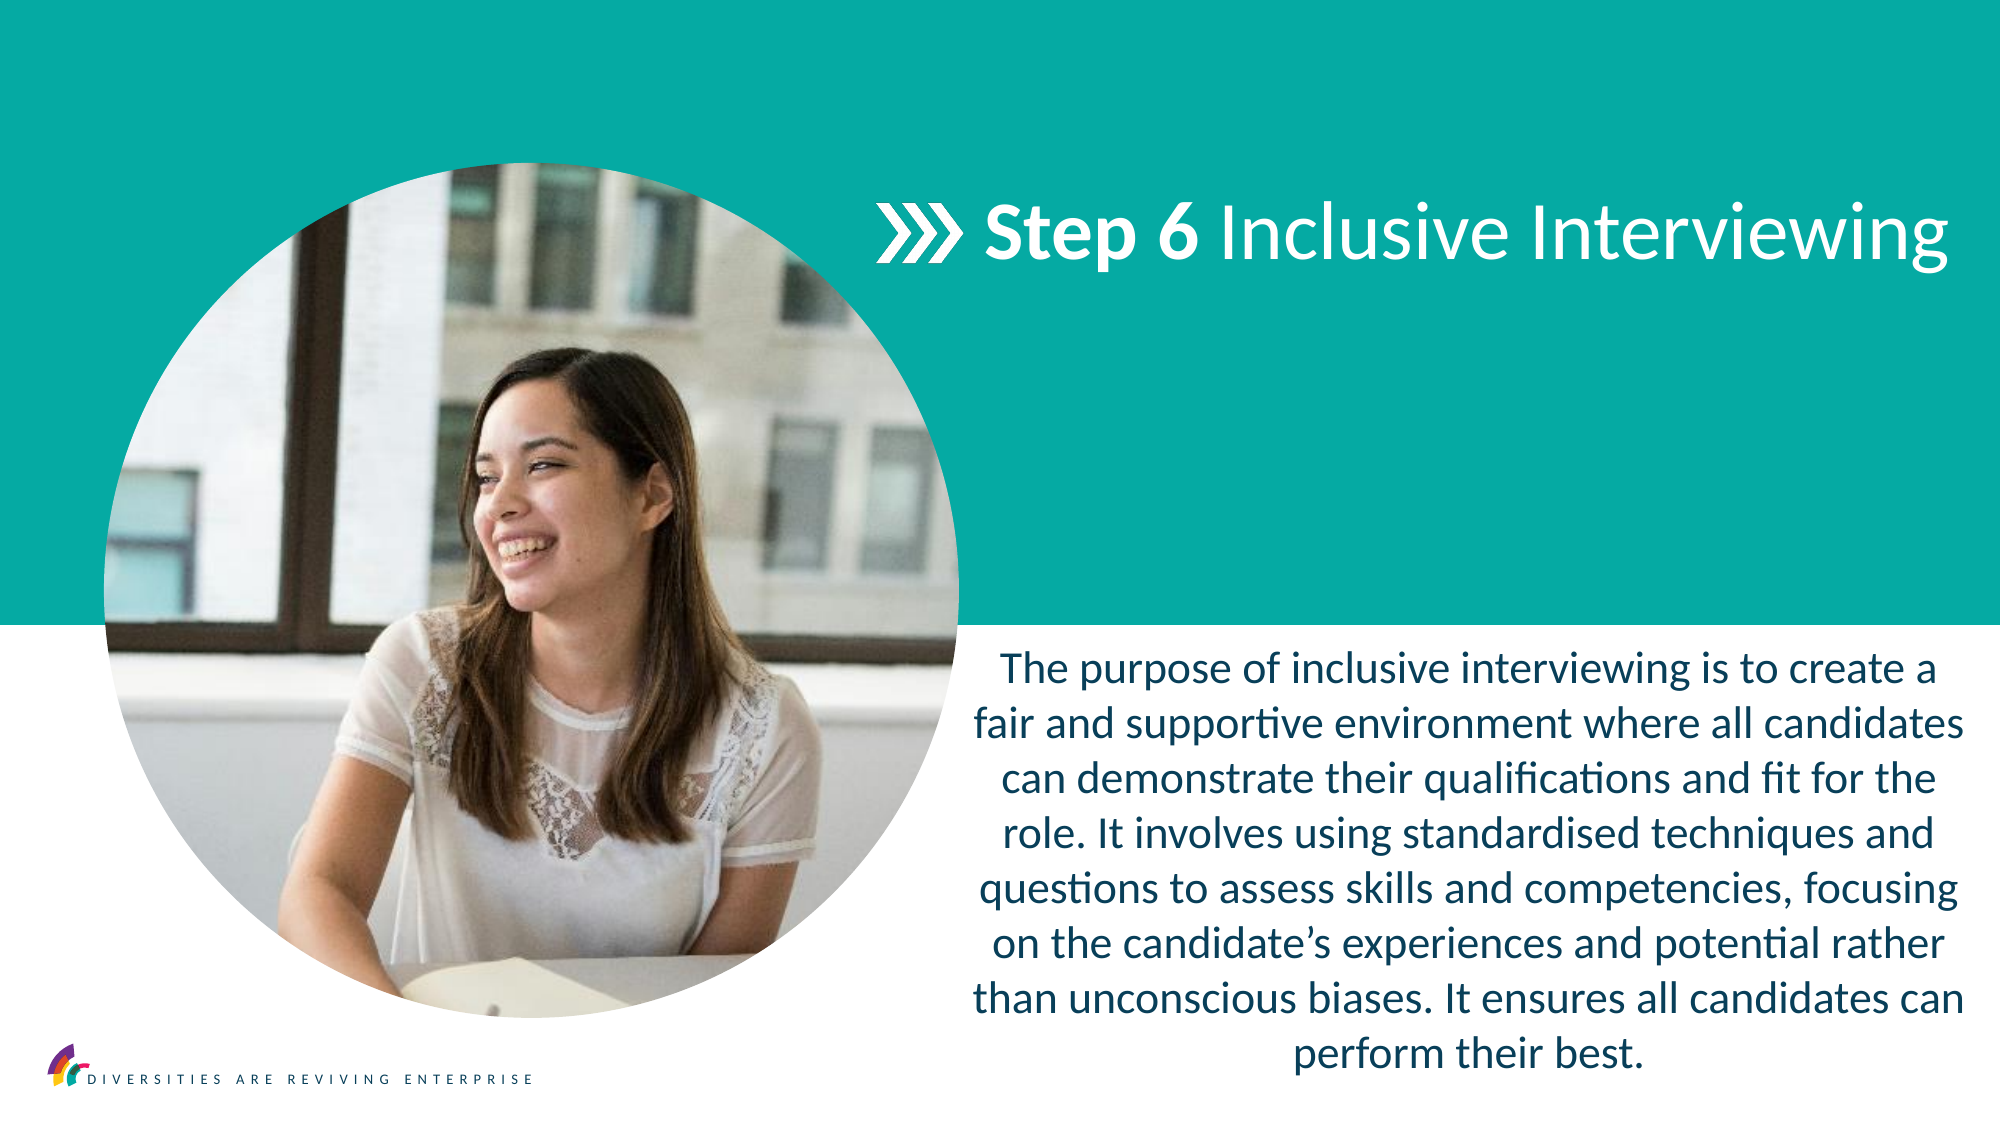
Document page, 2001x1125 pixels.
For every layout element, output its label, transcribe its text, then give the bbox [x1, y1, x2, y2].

text_box The purpose of inclusive interviewing is to create a fair and supportive environment where all candidates can demonstrate their qualifications and fit for the role. It involves using standardised techniques and questions to assess skills and competencies, focusing on the candidate’s experiences and potential rather than unconscious biases. It ensures all candidates can perform their best. [957, 630, 1982, 1085]
text_box Step 6 Inclusive Interviewing [970, 168, 2000, 284]
picture [103, 162, 971, 1018]
